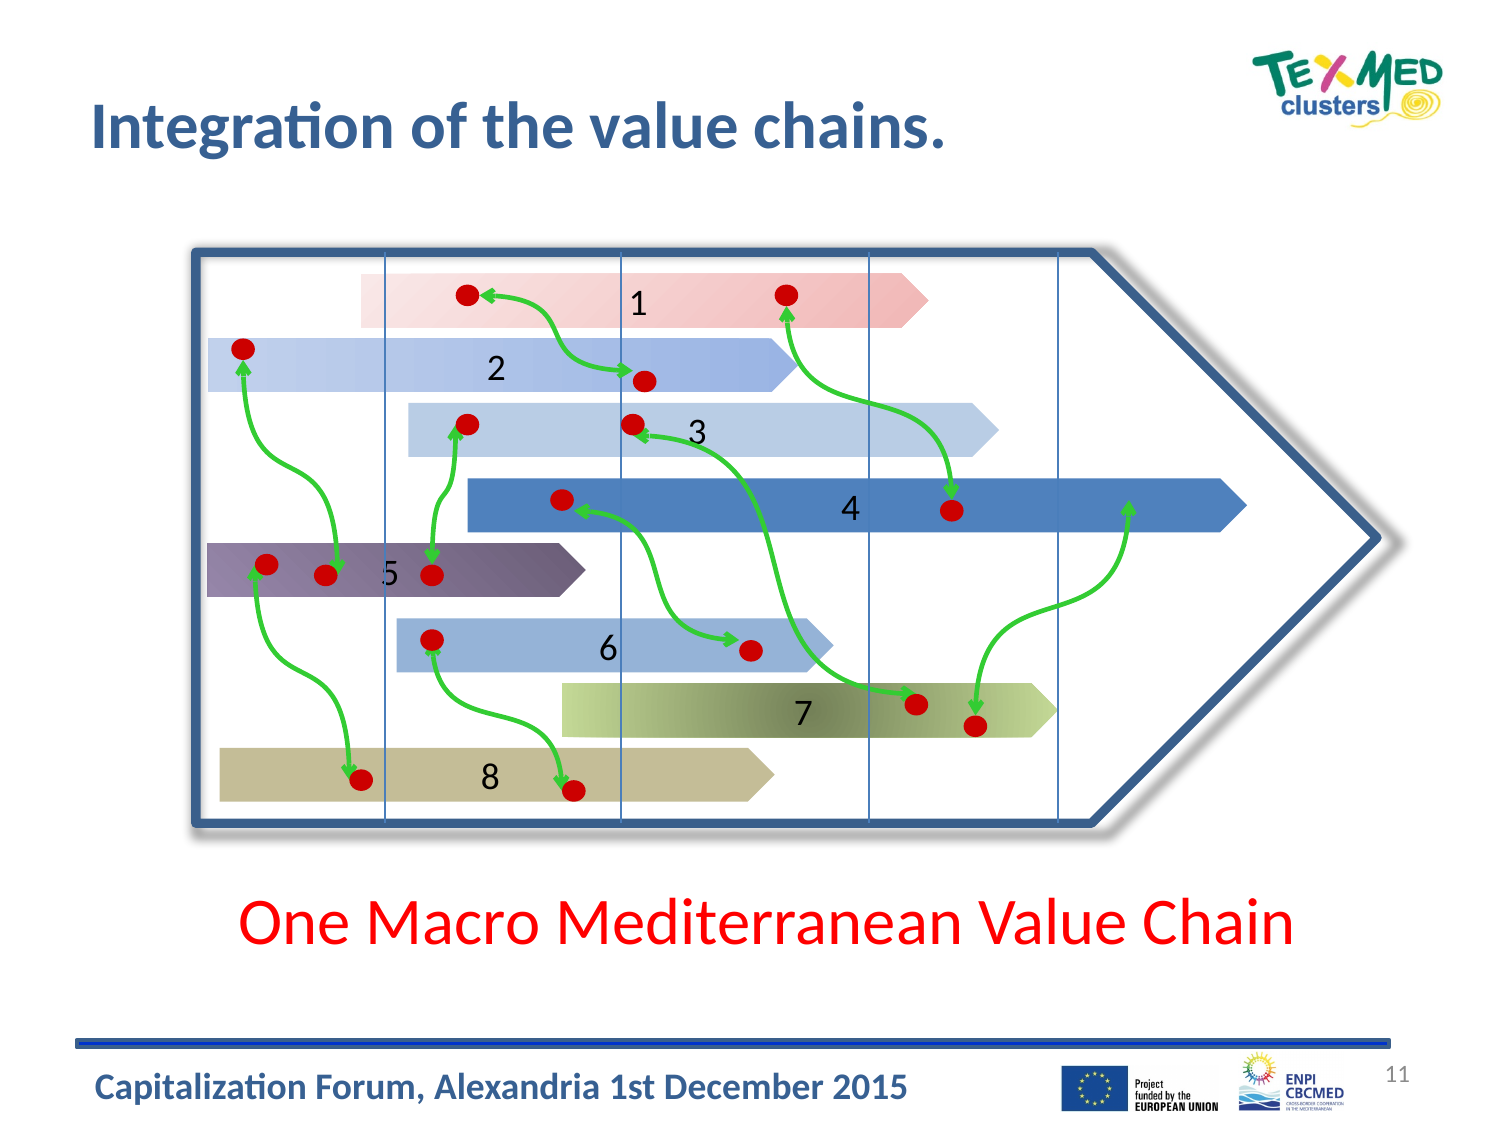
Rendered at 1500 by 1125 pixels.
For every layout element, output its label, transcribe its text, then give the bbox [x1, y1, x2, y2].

picture [1245, 42, 1447, 134]
text_box One Macro Mediterranean Value Chain [223, 870, 1312, 965]
text_box Capitalization Forum, Alexandria 1st December 2015 [79, 1054, 925, 1115]
text_box [75, 1038, 1391, 1049]
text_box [195, 251, 1378, 824]
slide_number 11 [1074, 1042, 1425, 1103]
picture [1060, 1065, 1219, 1112]
picture [1238, 1051, 1344, 1111]
title Integration of the value chains. [75, 45, 1425, 200]
